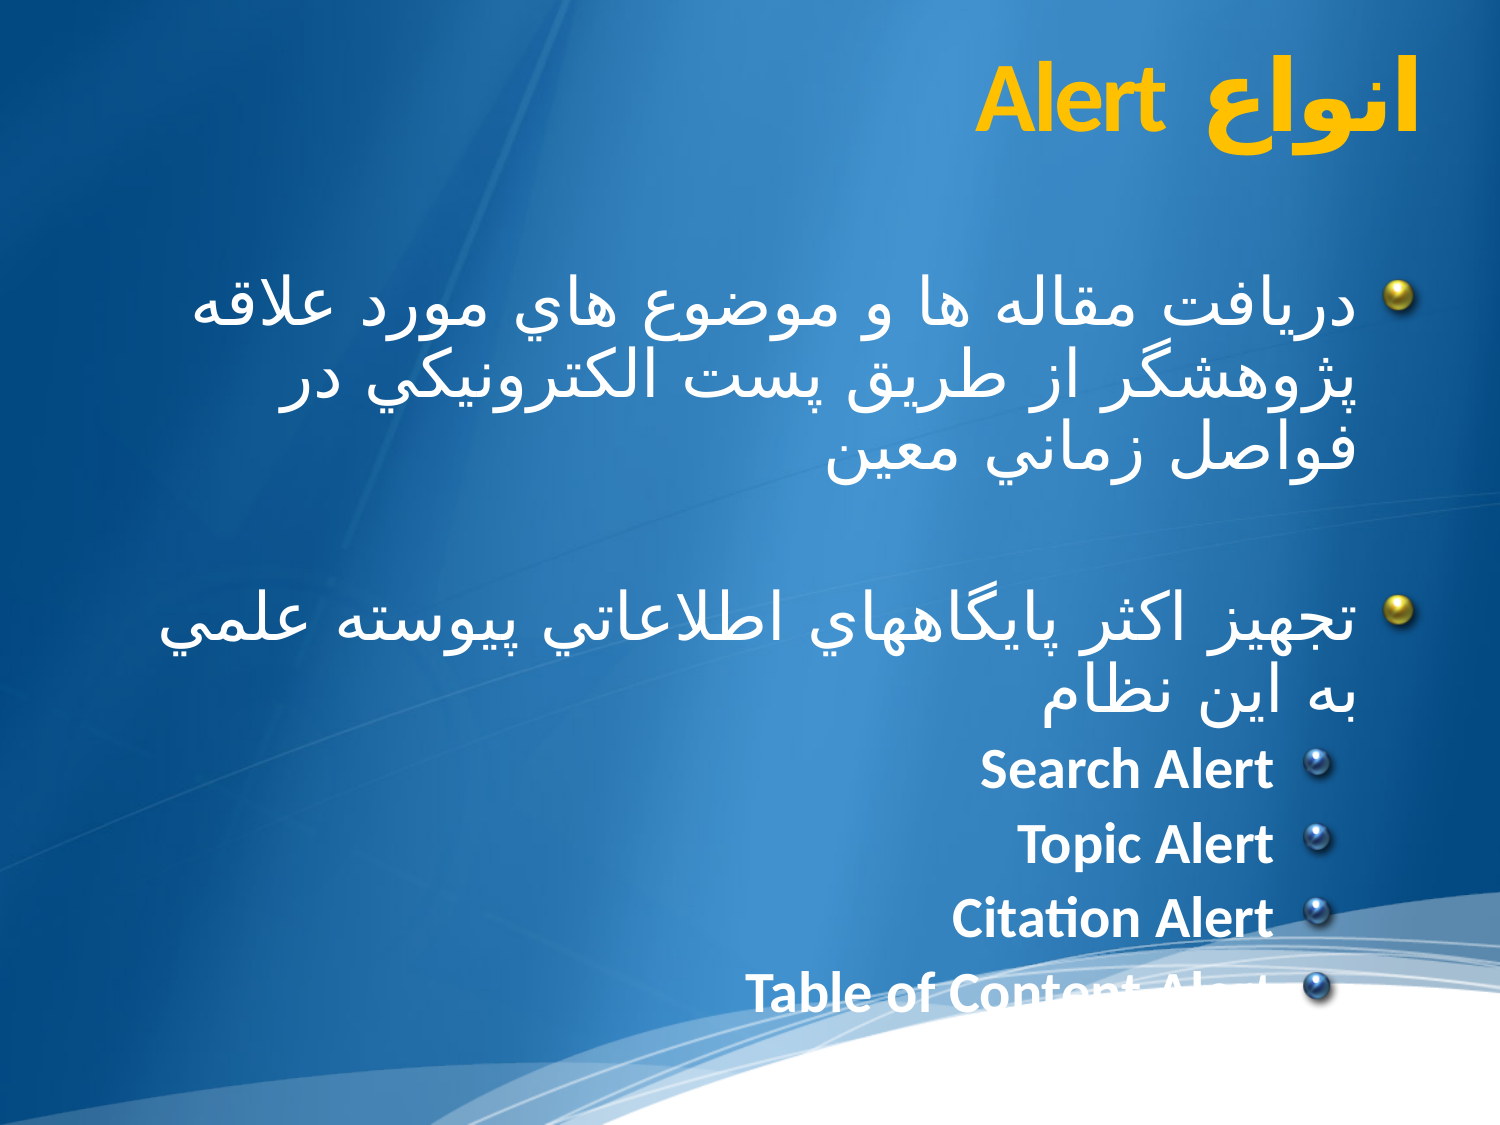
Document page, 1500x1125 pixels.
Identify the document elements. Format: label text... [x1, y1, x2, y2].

list دریافت مقاله ها و موضوع هاي مورد علاقه پژوهشگر از طریق پست الكترونيكي در فواصل زماني معين تجهیز اکثر پايگاههاي اطلاعاتي پيوسته علمي به اين نظام Search Alert Topic Alert Citation Alert Table of Content Alert [75, 174, 1425, 1006]
picture [0, 0, 1500, 1125]
title انواع Alert [75, 45, 1425, 174]
